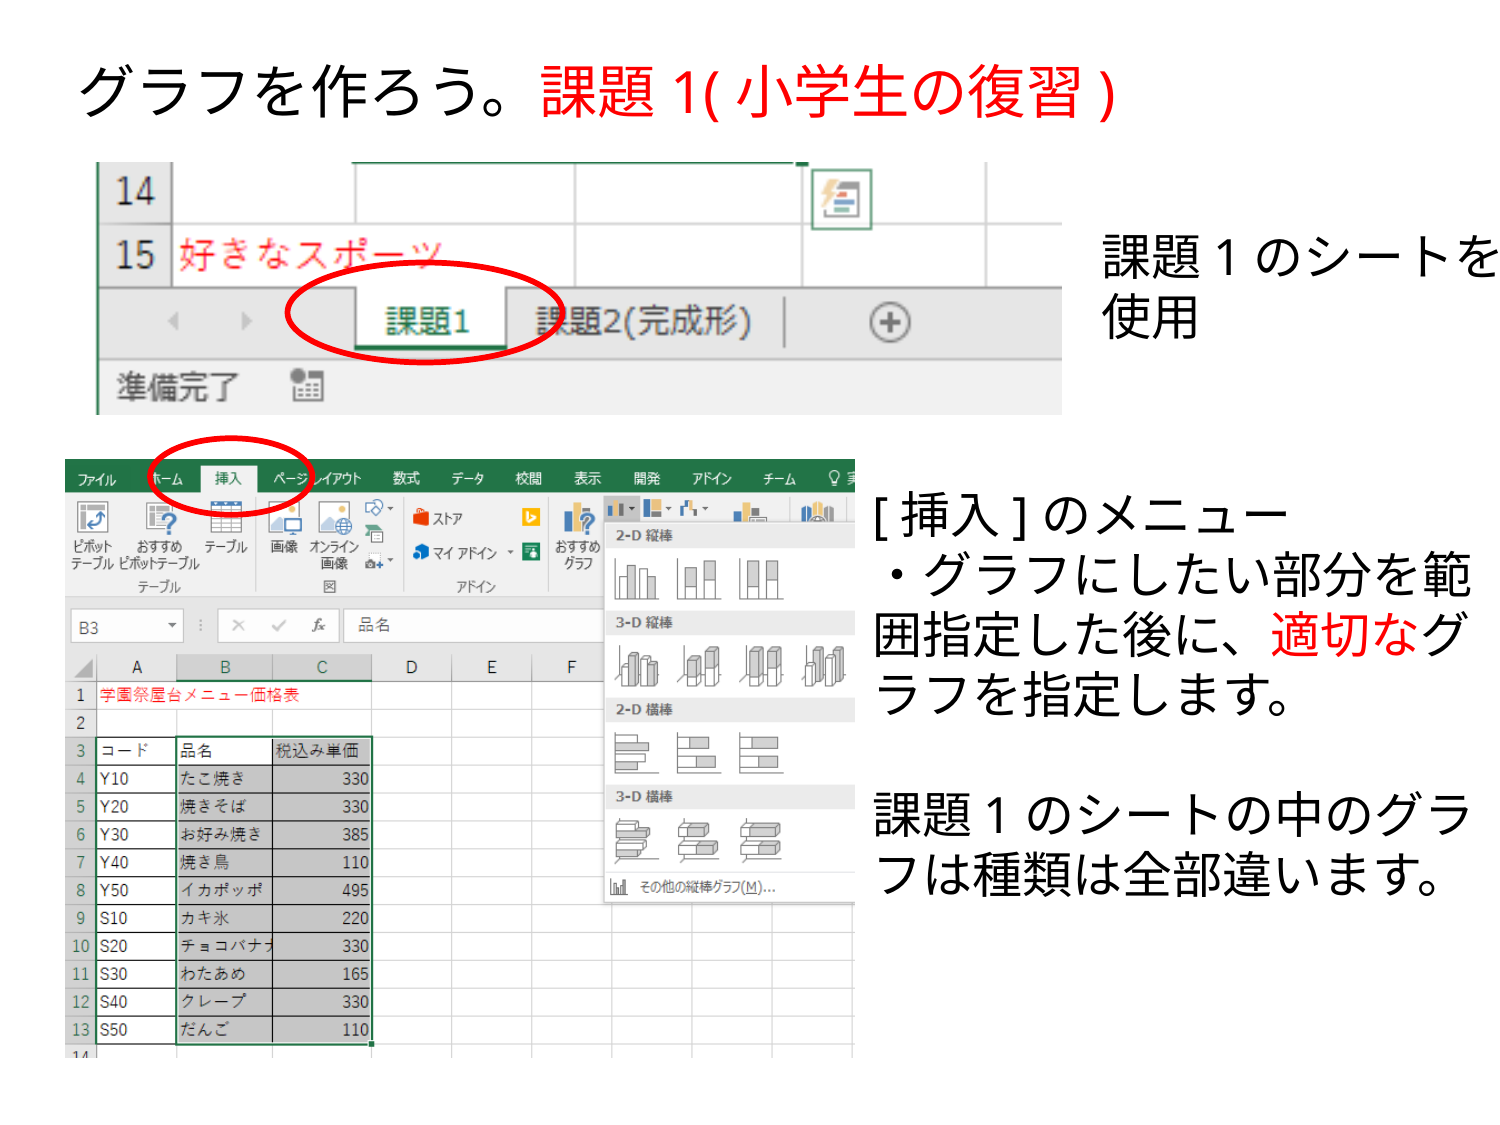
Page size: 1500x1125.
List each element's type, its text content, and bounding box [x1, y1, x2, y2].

text_box [挿入]のメニュー ・グラフにしたい部分を範囲指定した後に、適切なグラフを指定します。 課題1のシートの中のグラフは種類は全部違います。 [857, 476, 1500, 1032]
picture [87, 162, 1062, 415]
text_box 課題1のシートを使用 [1086, 217, 1500, 413]
text_box グラフを作ろう。課題1(小学生の復習) [62, 47, 1366, 133]
picture [64, 459, 855, 1058]
text_box [158, 438, 304, 459]
